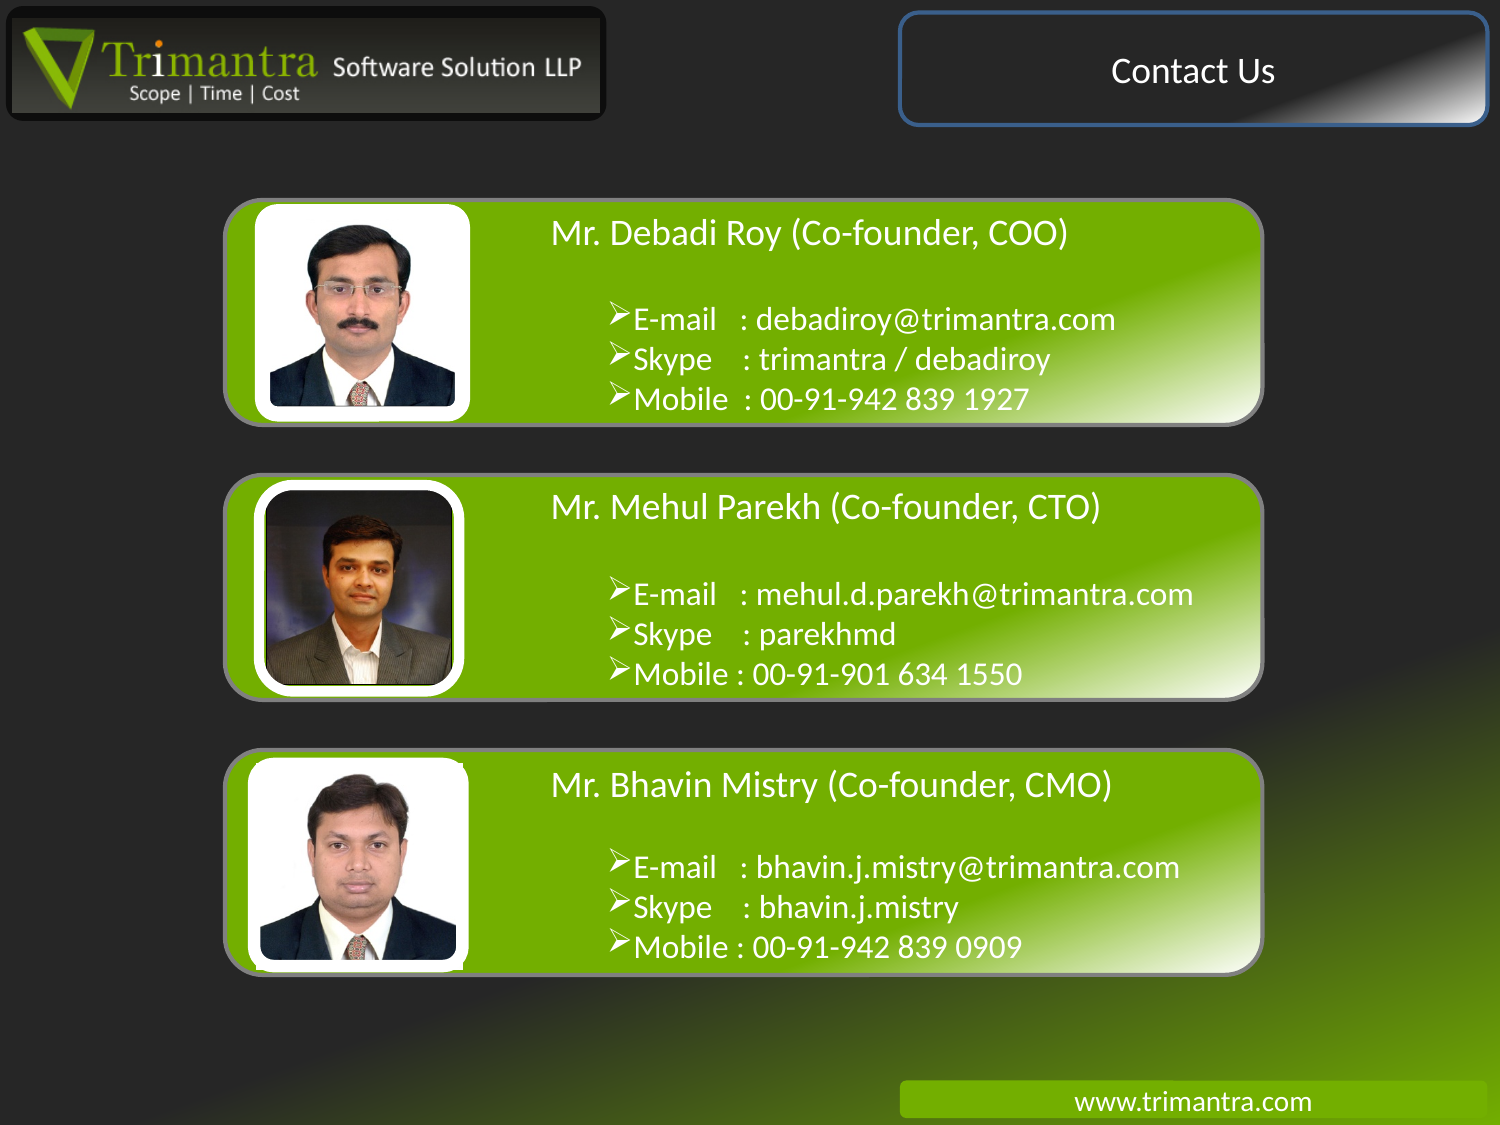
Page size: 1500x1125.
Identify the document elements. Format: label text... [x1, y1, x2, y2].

text_box Contact Us [897, 10, 1490, 128]
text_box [224, 474, 1263, 701]
text_box www.trimantra.com [897, 1078, 1490, 1121]
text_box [224, 199, 1263, 426]
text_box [12, 12, 601, 115]
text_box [224, 749, 1263, 976]
